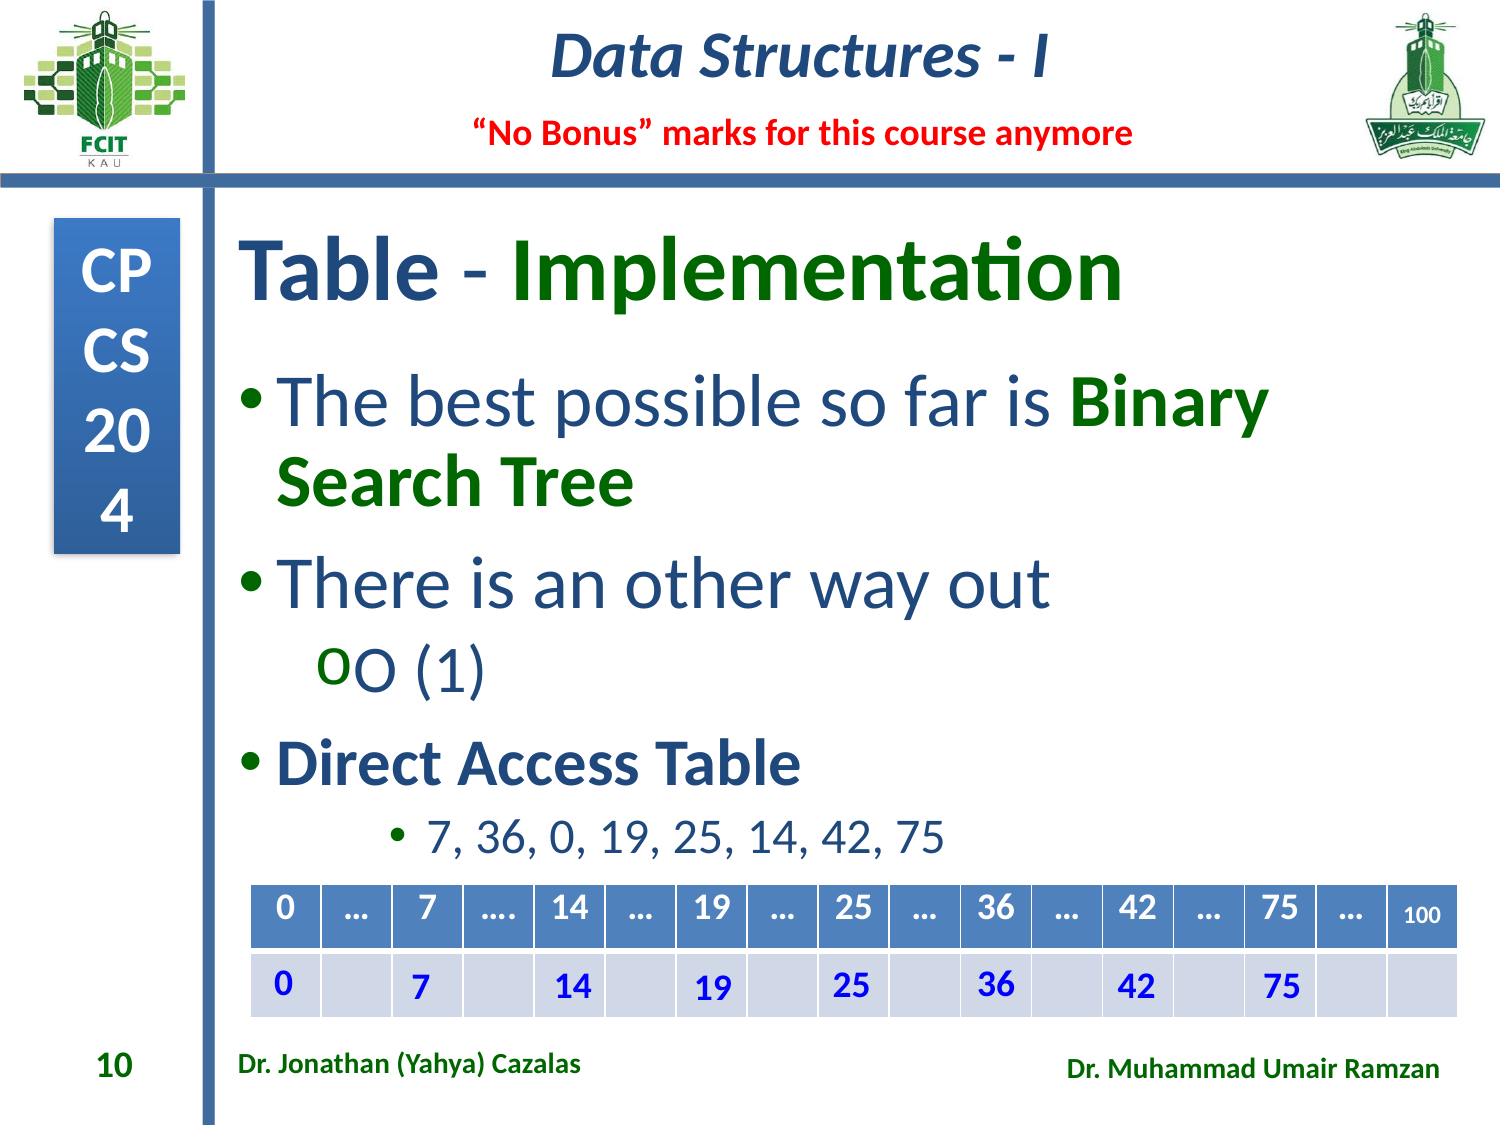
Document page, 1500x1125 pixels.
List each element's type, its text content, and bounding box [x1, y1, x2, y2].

table_cell [251, 954, 320, 1017]
table_cell [890, 954, 960, 1017]
title Table - Implementation [223, 204, 1484, 337]
table_header 0 [251, 885, 320, 948]
table_cell [1388, 954, 1457, 1017]
table_header 19 [677, 885, 746, 948]
table_cell [1103, 954, 1173, 1017]
table_cell [322, 954, 391, 1017]
table_cell [464, 954, 533, 1017]
table_header … [322, 885, 391, 948]
table_header … [606, 885, 675, 948]
text_box 14 [538, 954, 608, 1014]
table_cell [1245, 954, 1315, 1017]
table_header 100 [1388, 885, 1457, 948]
text_box 0 [259, 951, 313, 1011]
table_cell [1174, 954, 1244, 1017]
text_box 25 [816, 952, 887, 1013]
text_box 42 [1101, 954, 1172, 1014]
table_cell [606, 954, 675, 1017]
table_cell [819, 954, 888, 1017]
table_header 75 [1245, 885, 1315, 948]
table_header … [1032, 885, 1102, 948]
text_box 75 [1247, 954, 1317, 1014]
list The best possible so far is Binary Search Tree There is an other way out O (1) Direct Access Table 7, 36, 0, 19, 25, 14, 42, 75 [223, 353, 1478, 1025]
table_header … [890, 885, 960, 948]
table_header … [748, 885, 817, 948]
picture [1361, 11, 1487, 162]
picture [24, 6, 185, 167]
table_header …. [464, 885, 533, 948]
table_header … [1174, 885, 1244, 948]
text_box 19 [677, 955, 748, 1016]
table_header 14 [535, 885, 604, 948]
table_header 7 [393, 885, 462, 948]
table_cell [535, 954, 604, 1017]
table_header … [1317, 885, 1386, 948]
table_header 42 [1103, 885, 1173, 948]
text_box 36 [961, 952, 1031, 1012]
table_cell [1032, 954, 1102, 1017]
table_header 25 [819, 885, 888, 948]
table_cell [748, 954, 817, 1017]
text_box 7 [396, 954, 450, 1015]
slide_number 10 [35, 1032, 193, 1092]
table_cell [393, 954, 462, 1017]
table_cell [961, 1012, 1031, 1017]
table_header 36 [961, 885, 1031, 948]
table_cell [1317, 954, 1386, 1017]
